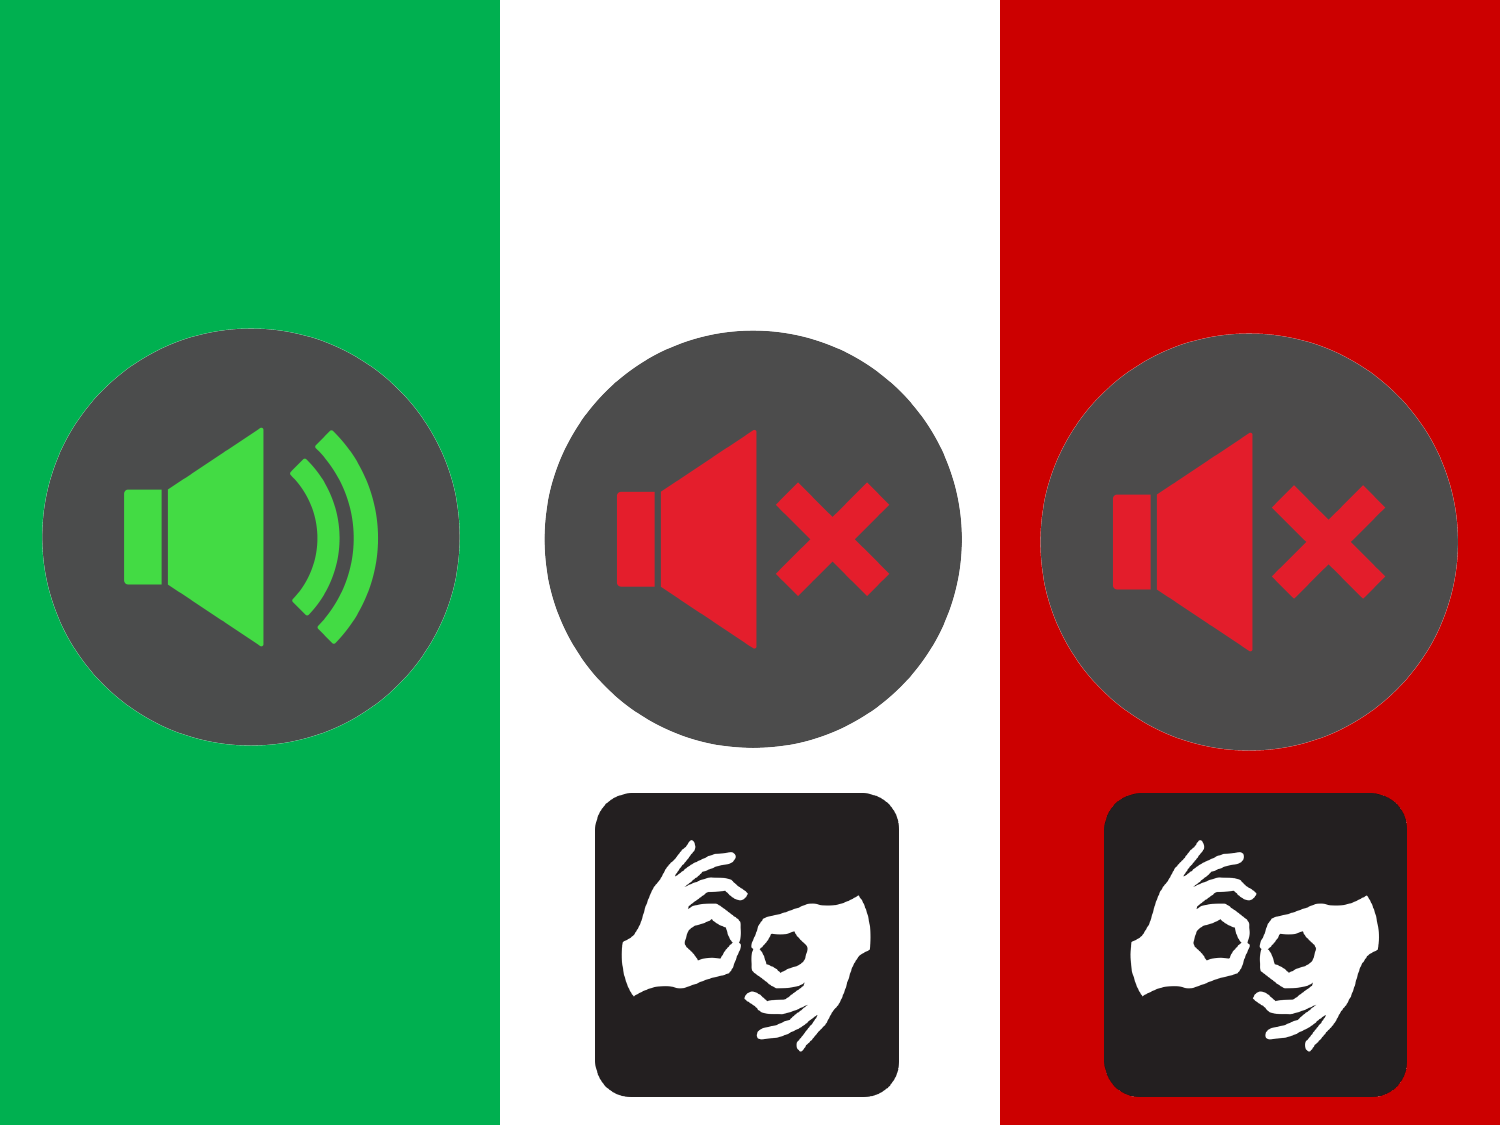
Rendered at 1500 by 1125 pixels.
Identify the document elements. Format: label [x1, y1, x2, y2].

table_header [0, 0, 500, 1125]
picture [595, 793, 899, 1097]
picture [513, 314, 981, 765]
table_header [1000, 0, 1500, 1125]
picture [1009, 316, 1477, 767]
picture [25, 316, 479, 762]
picture [1104, 793, 1408, 1097]
table_header [500, 0, 1000, 1125]
